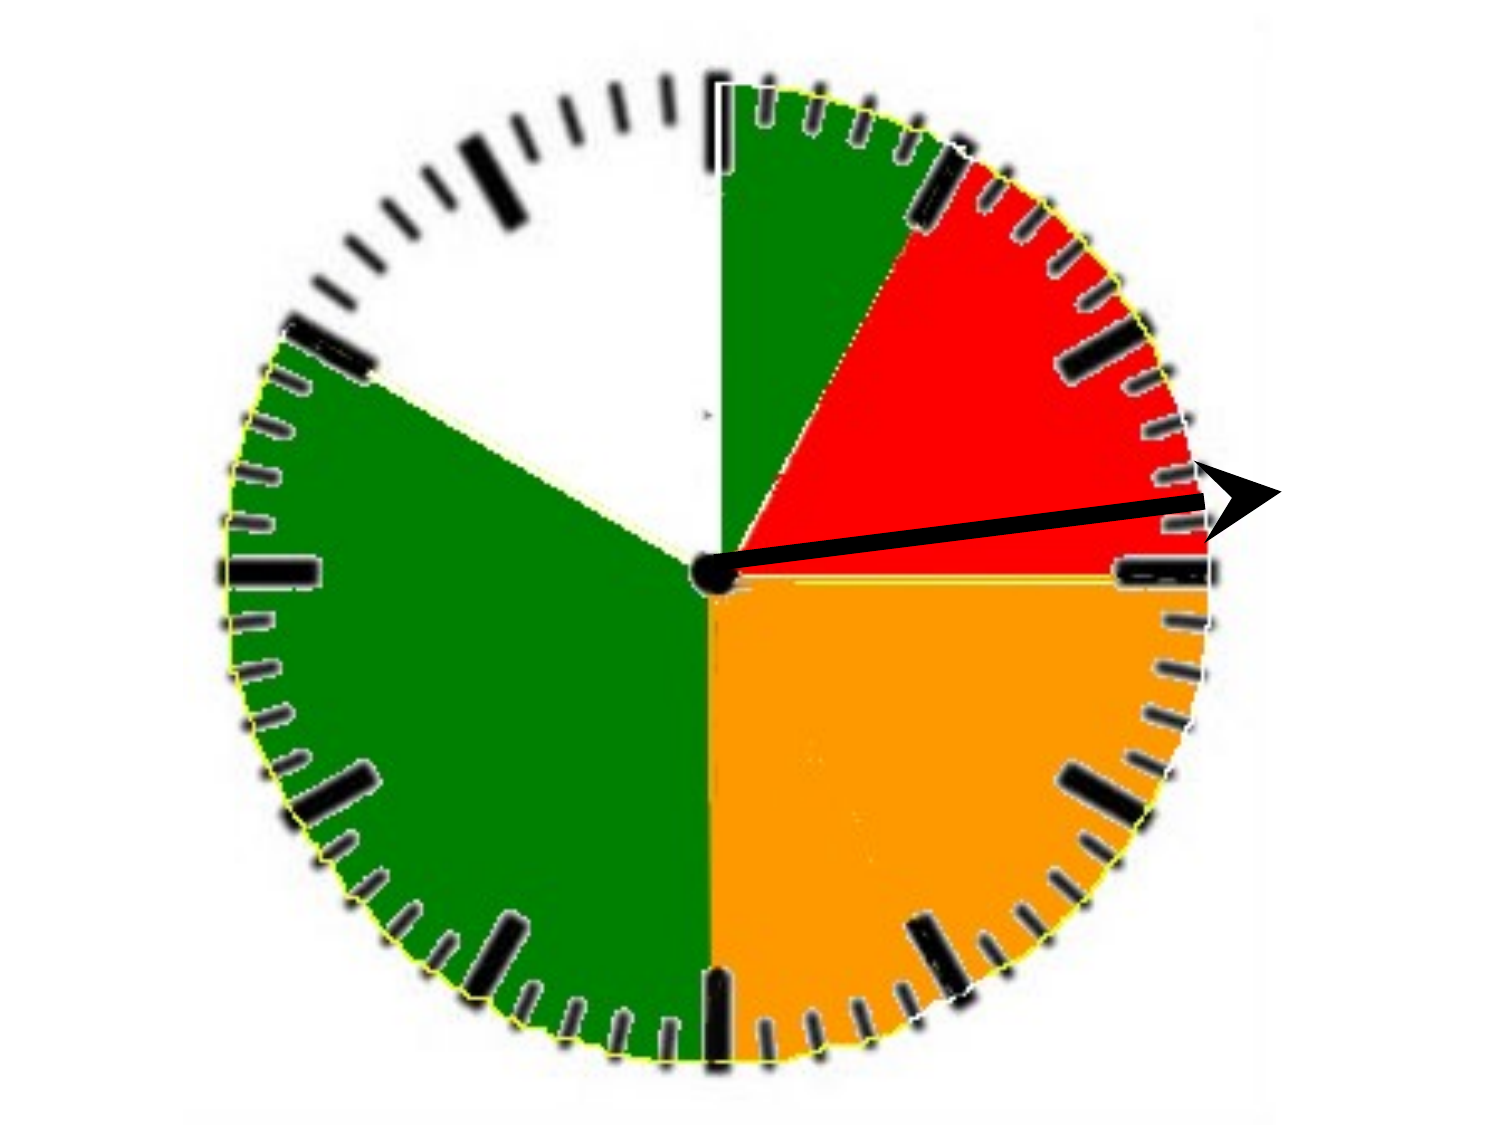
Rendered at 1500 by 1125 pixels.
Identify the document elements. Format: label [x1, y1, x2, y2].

picture [182, 5, 1306, 1125]
text_box [714, 491, 1282, 563]
